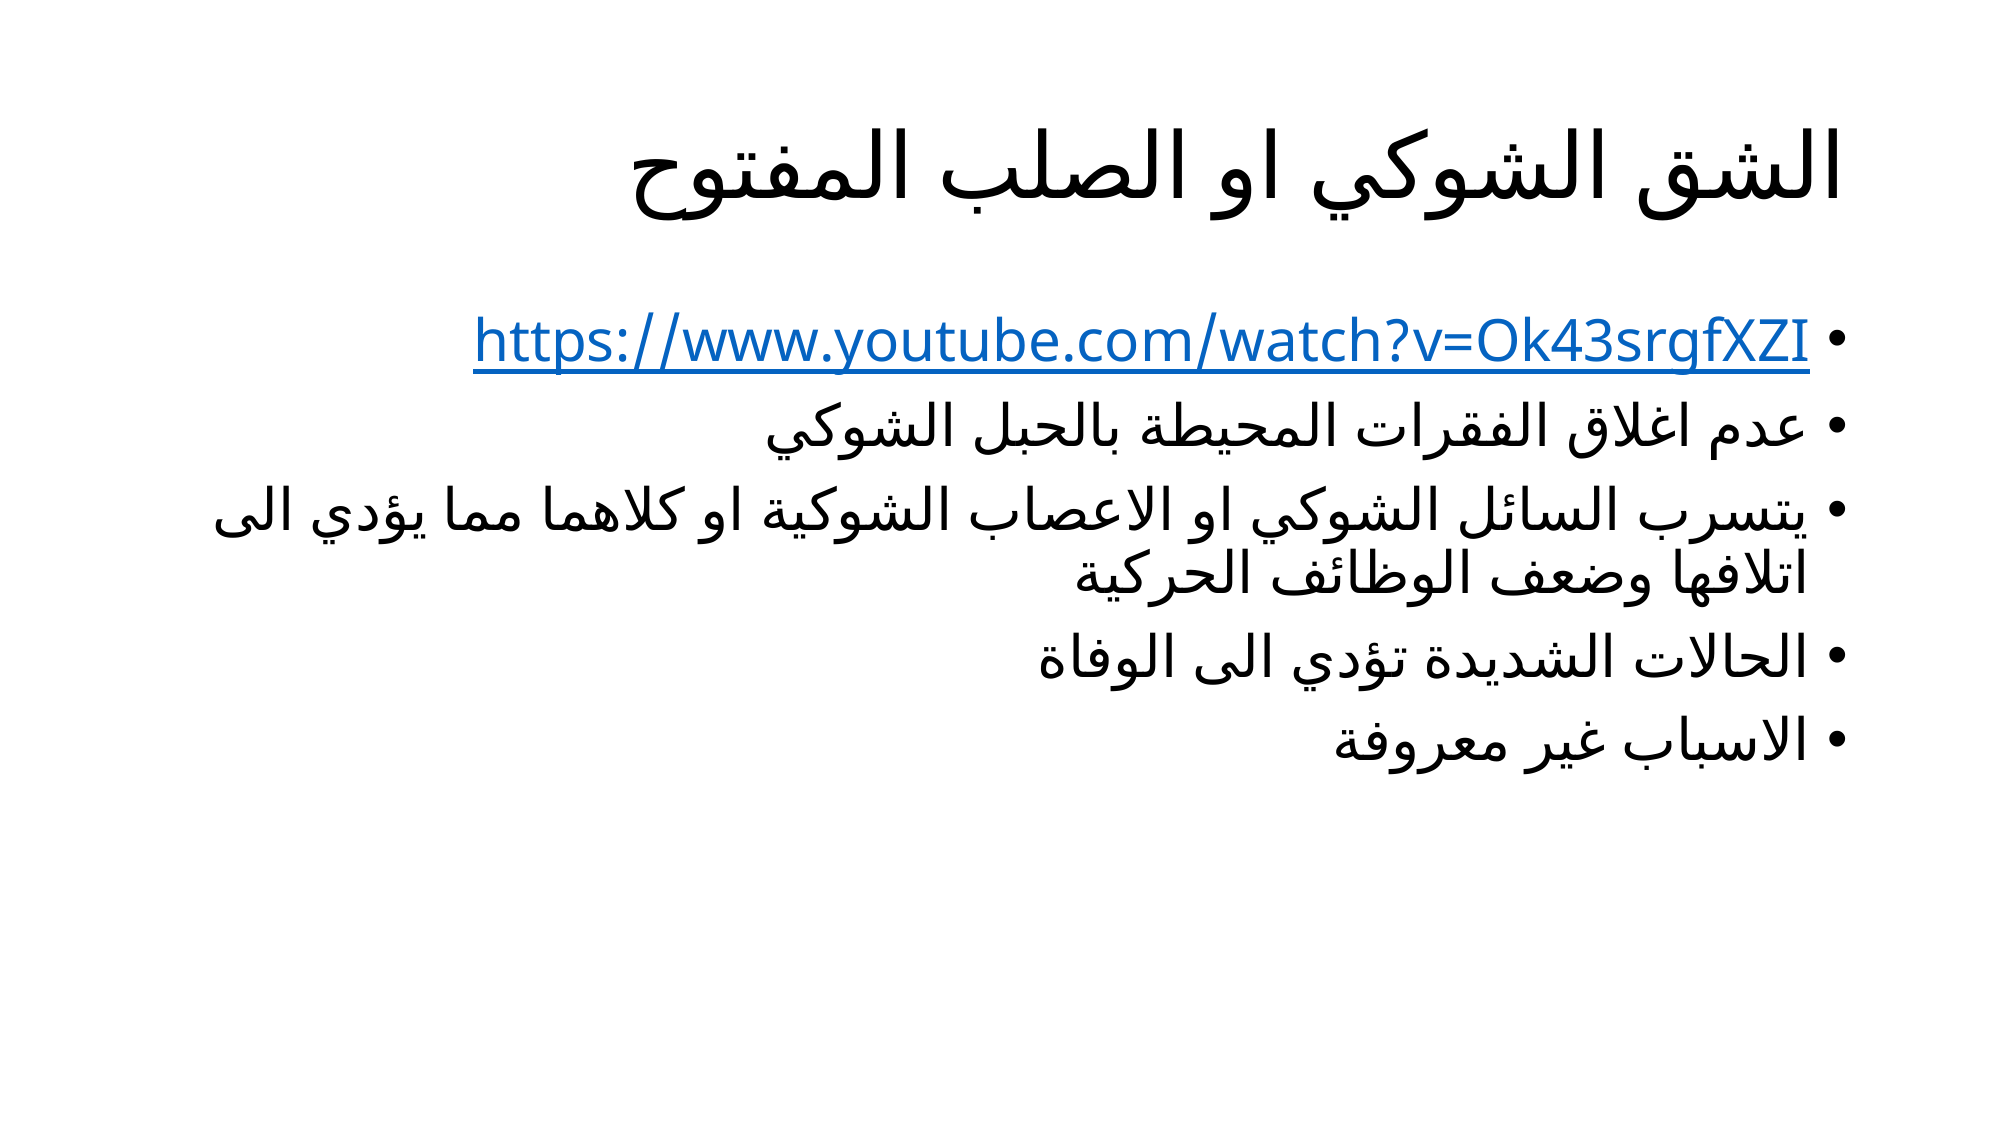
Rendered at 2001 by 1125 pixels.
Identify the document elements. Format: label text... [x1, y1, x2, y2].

list https://www.youtube.com/watch?v=Ok43srgfXZI عدم اغلاق الفقرات المحيطة بالحبل الشوكي يتسرب السائل الشوكي او الاعصاب الشوكية او كلاهما مما يؤدي الى اتلافها وضعف الوظائف الحركية الحالات الشديدة تؤدي الى الوفاة الاسباب غير معروفة [137, 299, 1863, 1014]
title الشق الشوكي او الصلب المفتوح [137, 59, 1863, 278]
